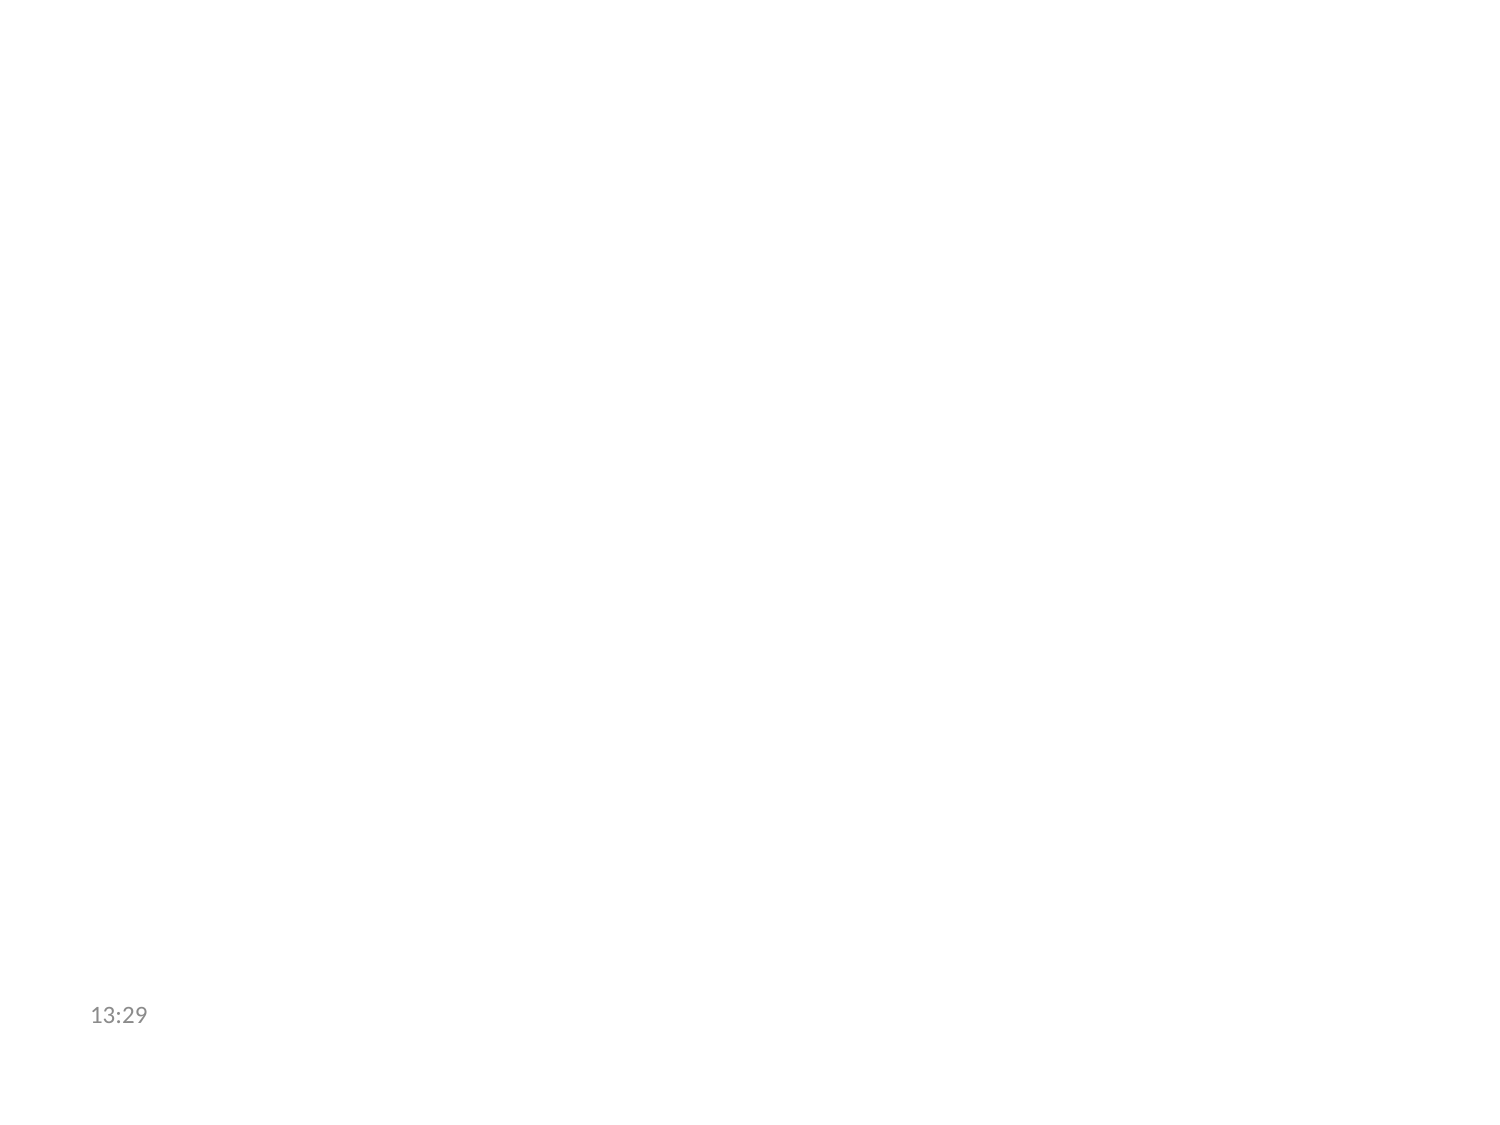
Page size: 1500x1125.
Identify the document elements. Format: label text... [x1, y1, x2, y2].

text_box 15:35 [75, 983, 425, 1044]
